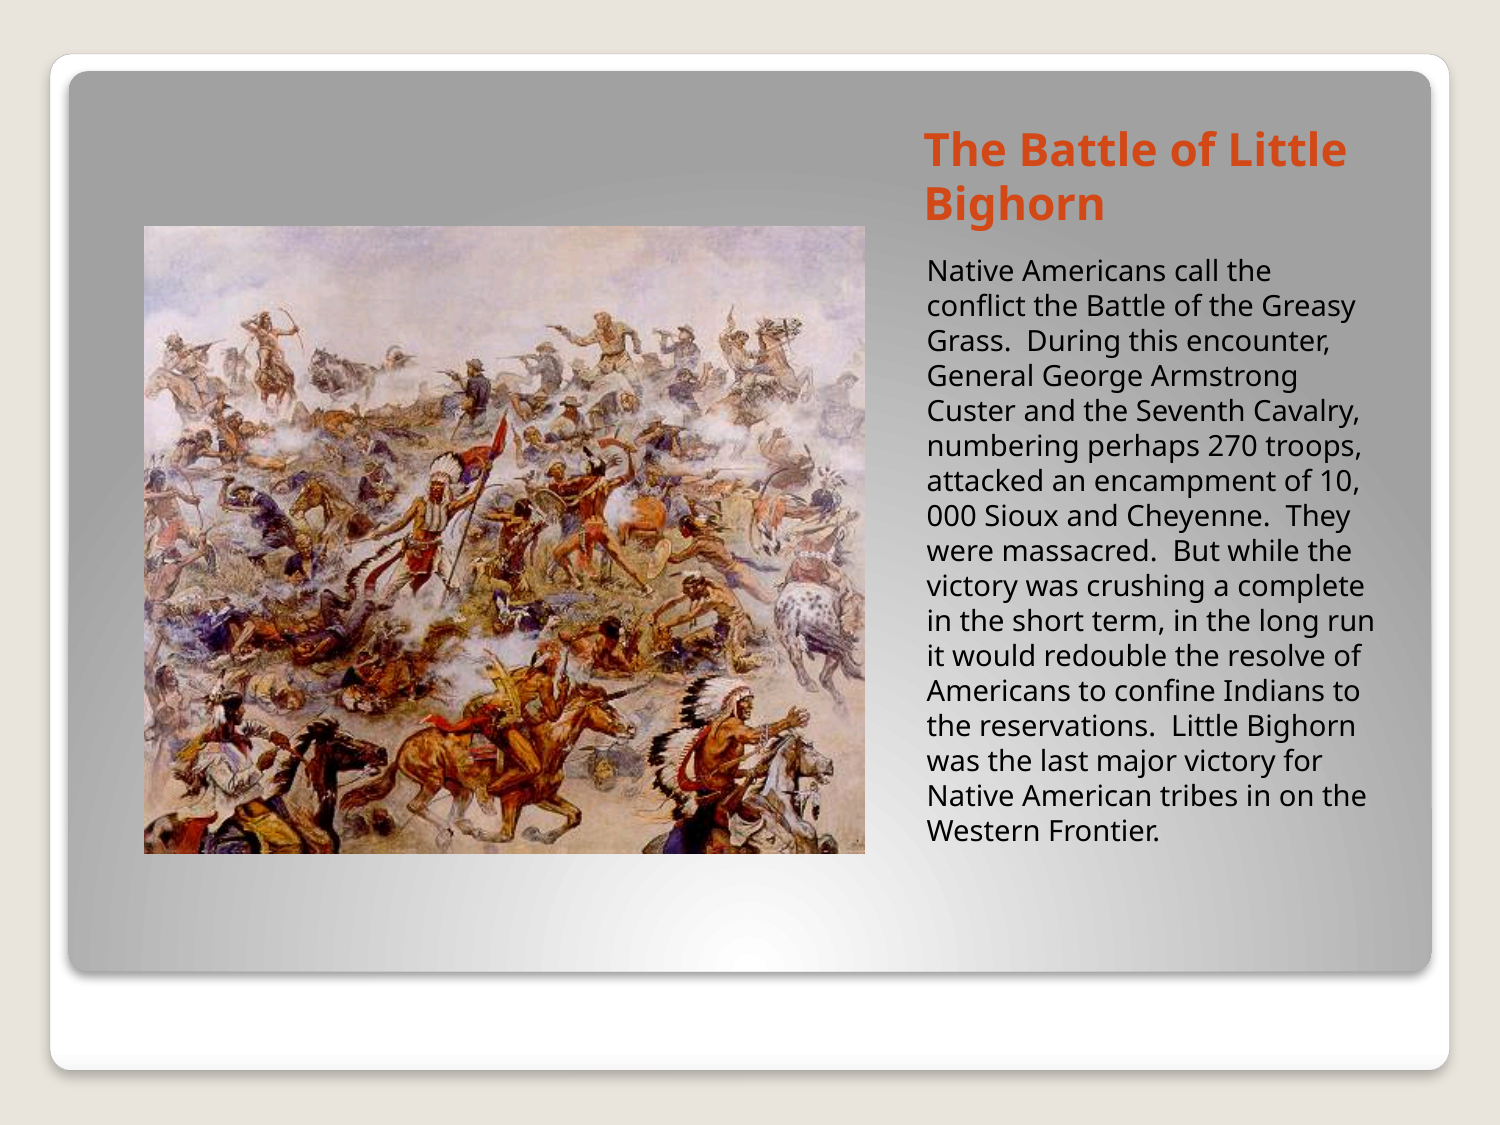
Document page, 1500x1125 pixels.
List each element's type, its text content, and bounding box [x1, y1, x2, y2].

list Native Americans call the conflict the Battle of the Greasy Grass. During this encounter, General George Armstrong Custer and the Seventh Cavalry, numbering perhaps 270 troops, attacked an encampment of 10, 000 Sioux and Cheyenne. They were massacred. But while the victory was crushing a complete in the short term, in the long run it would redouble the resolve of Americans to confine Indians to the reservations. Little Bighorn was the last major victory for Native American tribes in on the Western Frontier. [908, 237, 1397, 928]
title The Battle of Little Bighorn [908, 87, 1397, 237]
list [144, 226, 865, 854]
